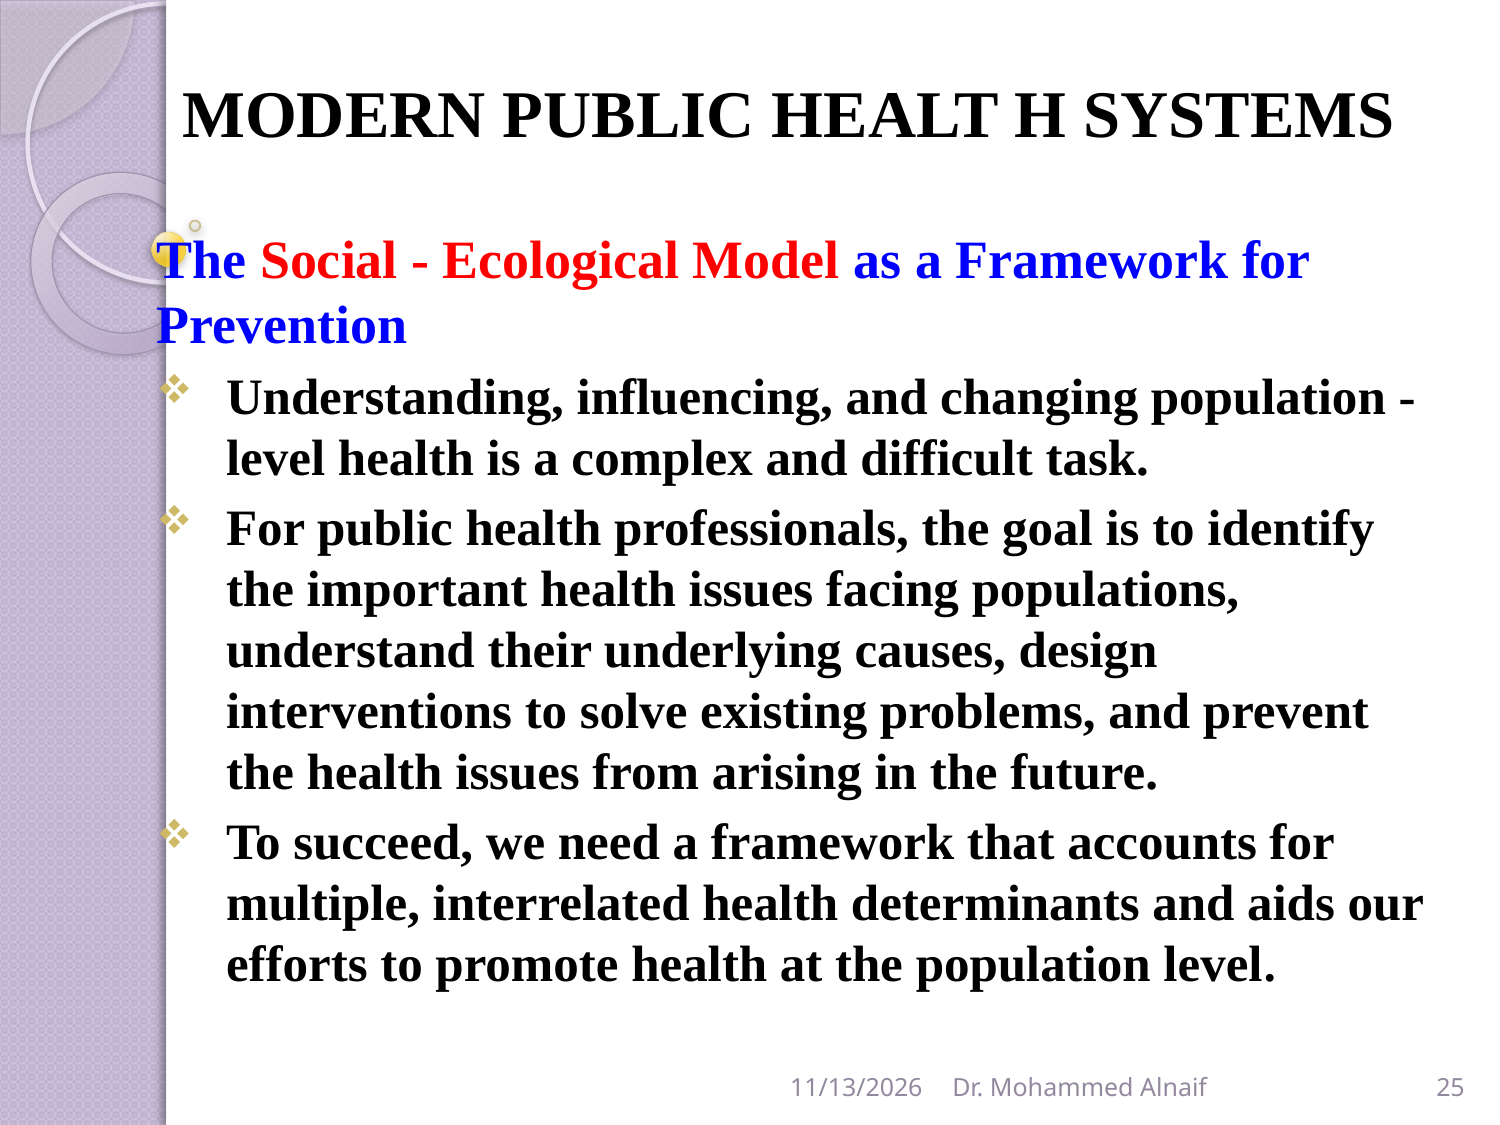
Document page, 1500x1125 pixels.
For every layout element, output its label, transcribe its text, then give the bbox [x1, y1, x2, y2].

footer Dr. Mohammed Alnaif [937, 1034, 1413, 1113]
subtitle The Social - Ecological Model as a Framework for Prevention Understanding, influencing, and changing population - level health is a complex and difficult task. For public health professionals, the goal is to identify the important health issues facing populations, understand their underlying causes, design interventions to solve existing problems, and prevent the health issues from arising in the future. To succeed, we need a framework that accounts for multiple, interrelated health determinants and aids our efforts to promote health at the population level. [137, 224, 1450, 1013]
slide_number 25 [1413, 1034, 1488, 1113]
title MODERN PUBLIC HEALT H SYSTEMS [137, 62, 1413, 159]
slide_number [587, 1034, 937, 1113]
